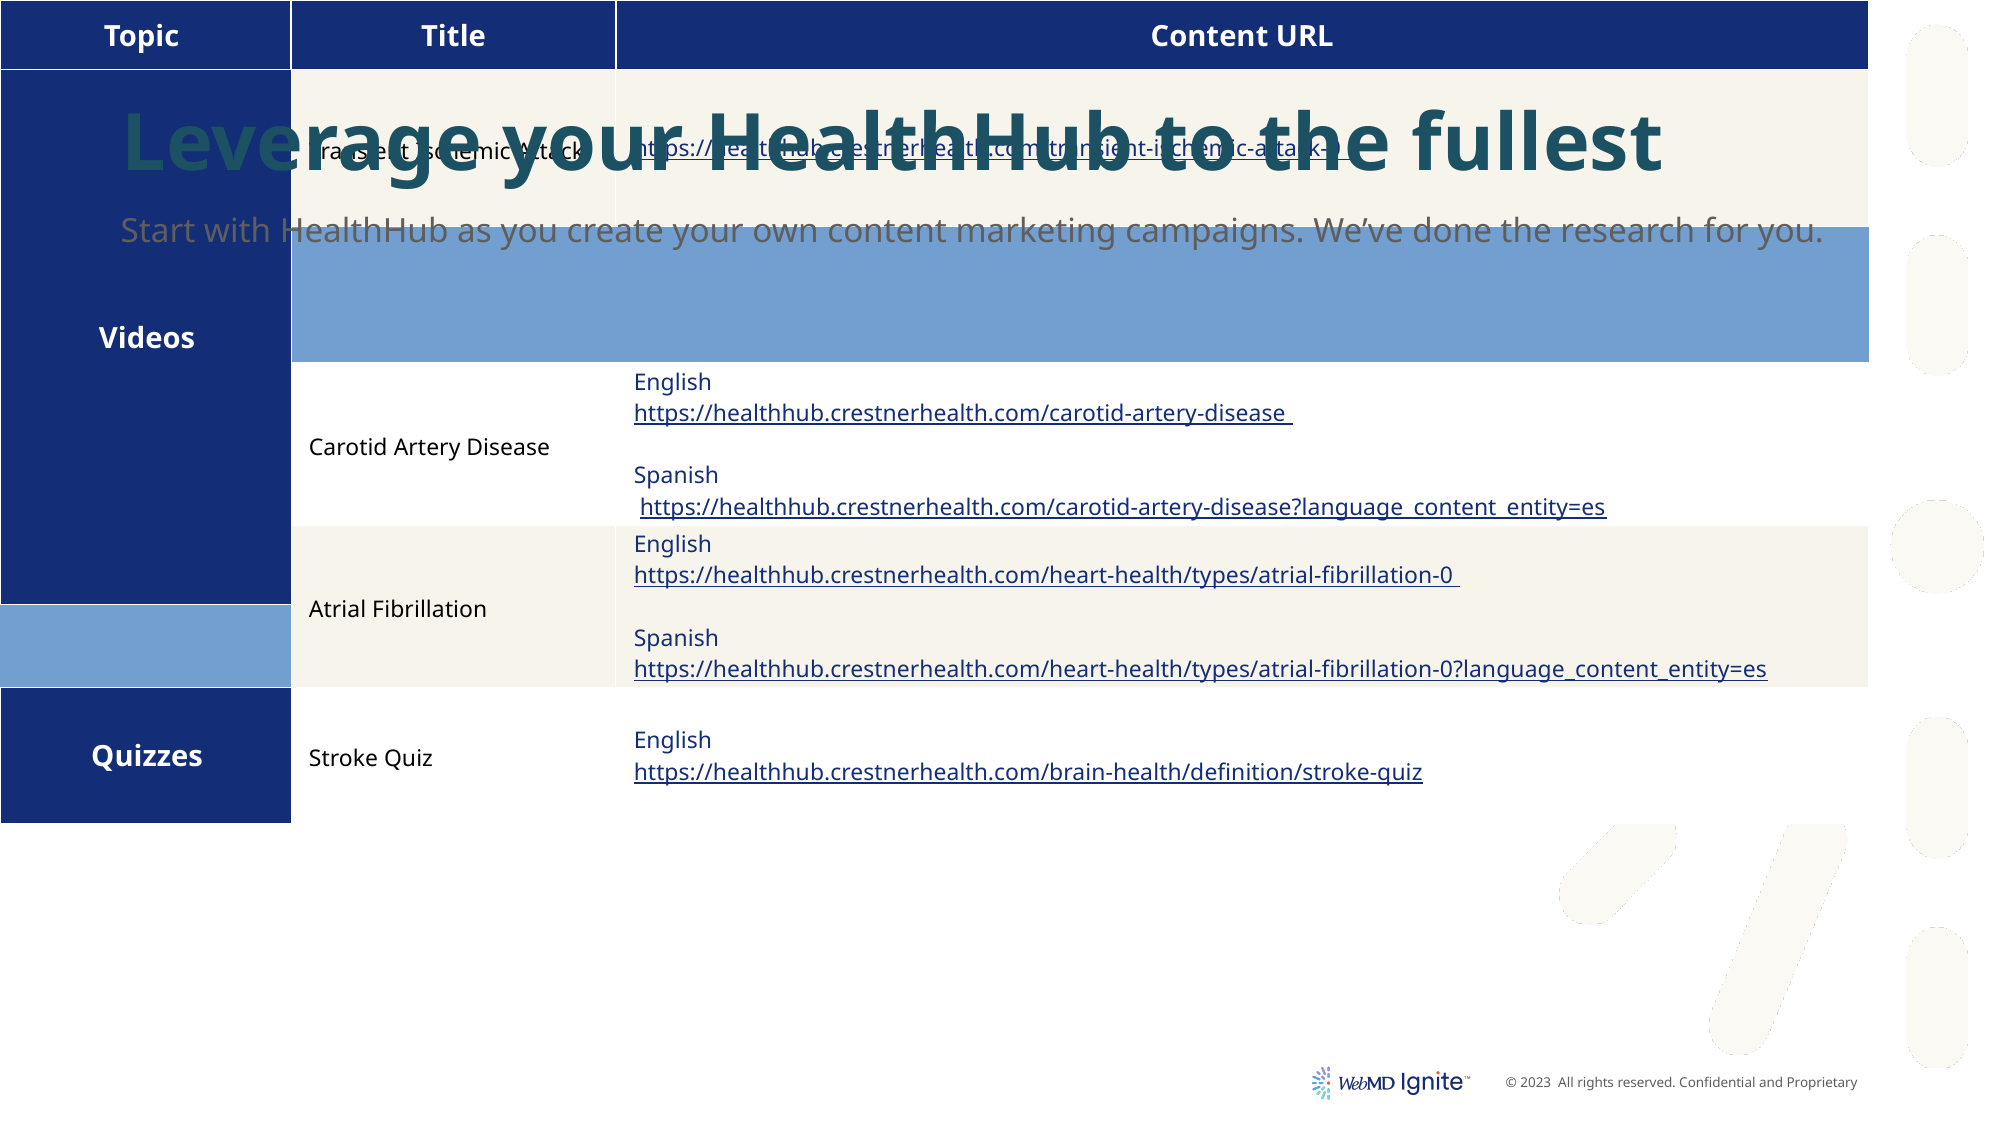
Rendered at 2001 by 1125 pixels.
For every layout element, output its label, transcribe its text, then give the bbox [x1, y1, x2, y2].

title Leverage your HealthHub to the fullest [121, 0, 1864, 170]
table_cell English https://healthhub.crestnerhealth.com/carotid-artery-disease Spanish https://healthhub.crestnerhealth.com/carotid-artery-disease?language_content_entity=es [616, 363, 1868, 525]
table_cell English https://healthhub.crestnerhealth.com/heart-health/types/atrial-fibrillation-0 Spanish https://healthhub.crestnerhealth.com/heart-health/types/atrial-fibrillation-0?language_content_entity=es [616, 526, 1868, 687]
table_cell Carotid Artery Disease [292, 363, 615, 525]
table_header Content URL [1864, 1, 1868, 69]
table_cell Quizzes [1, 688, 291, 823]
table_cell Atrial Fibrillation [292, 526, 615, 687]
picture [1308, 1063, 1474, 1103]
list Start with HealthHub as you create your own content marketing campaigns. We’ve done the research for you. [120, 170, 1865, 277]
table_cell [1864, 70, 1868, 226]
table_cell Stroke Quiz [292, 688, 615, 823]
table_cell Videos [1, 70, 291, 604]
table_cell English https://healthhub.crestnerhealth.com/brain-health/definition/stroke-quiz [616, 688, 1868, 823]
table_header Topic [1, 1, 121, 69]
